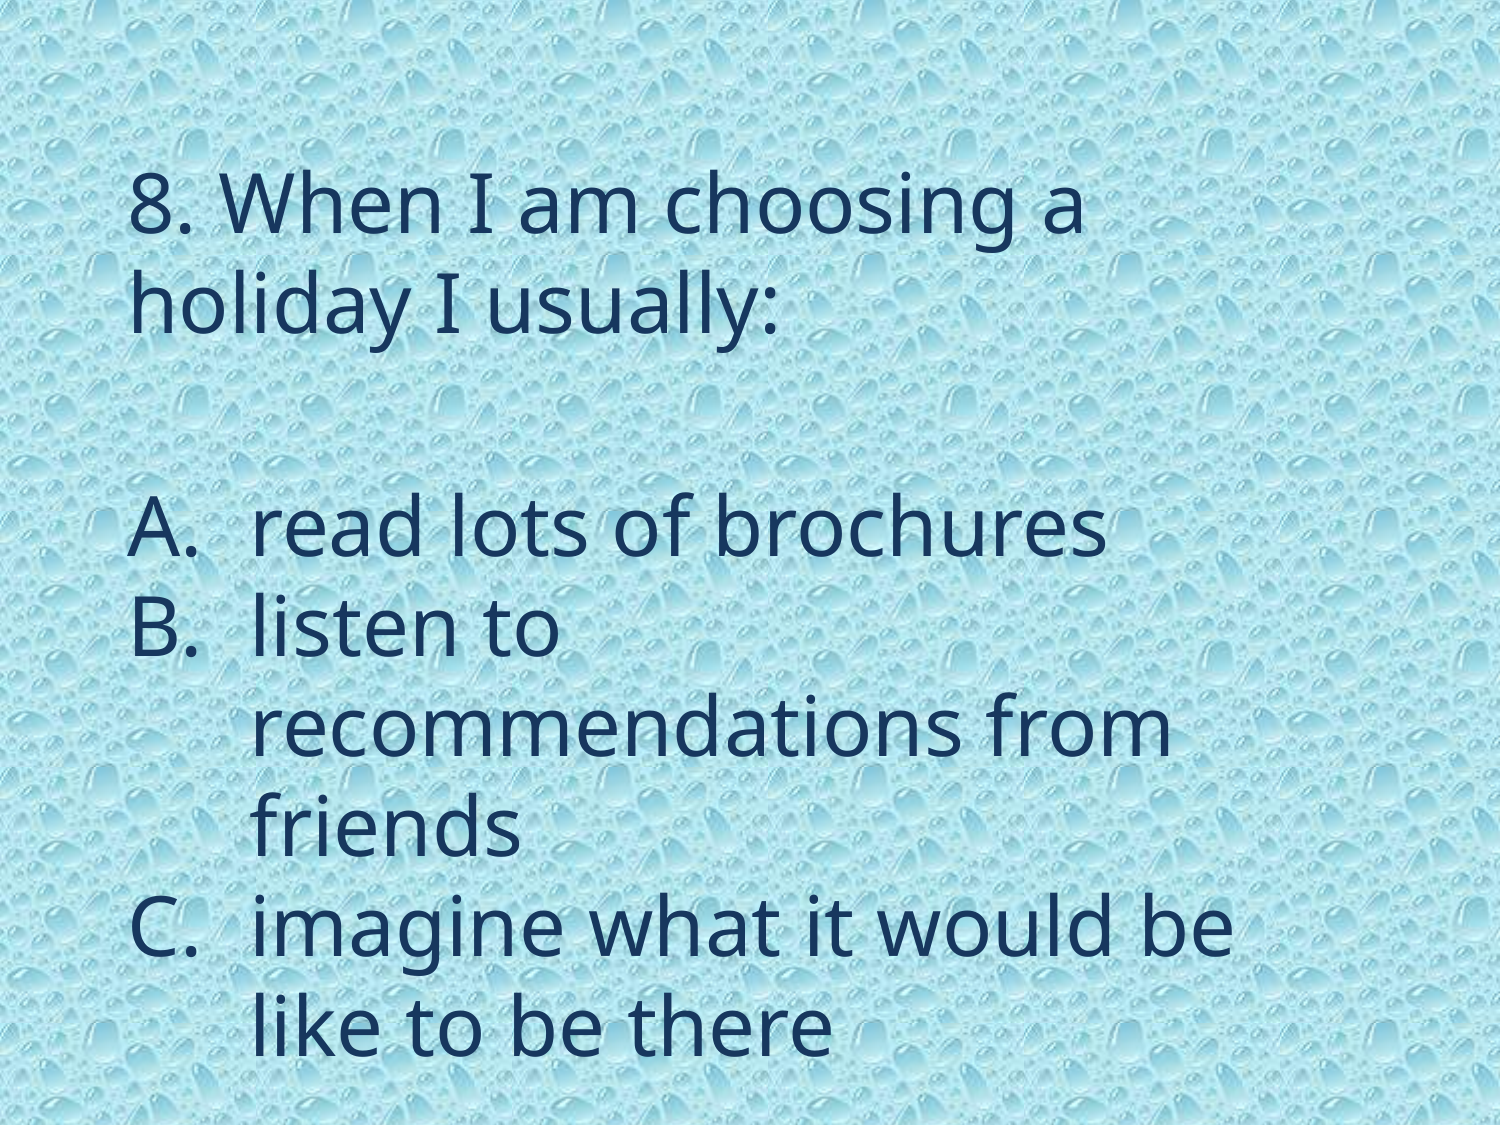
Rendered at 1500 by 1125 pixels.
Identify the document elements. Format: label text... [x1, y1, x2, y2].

picture [0, 0, 1500, 1125]
text_box 8. When I am choosing a holiday I usually: read lots of brochures listen to recommendations from friends imagine what it would be like to be there [112, 142, 1275, 1081]
